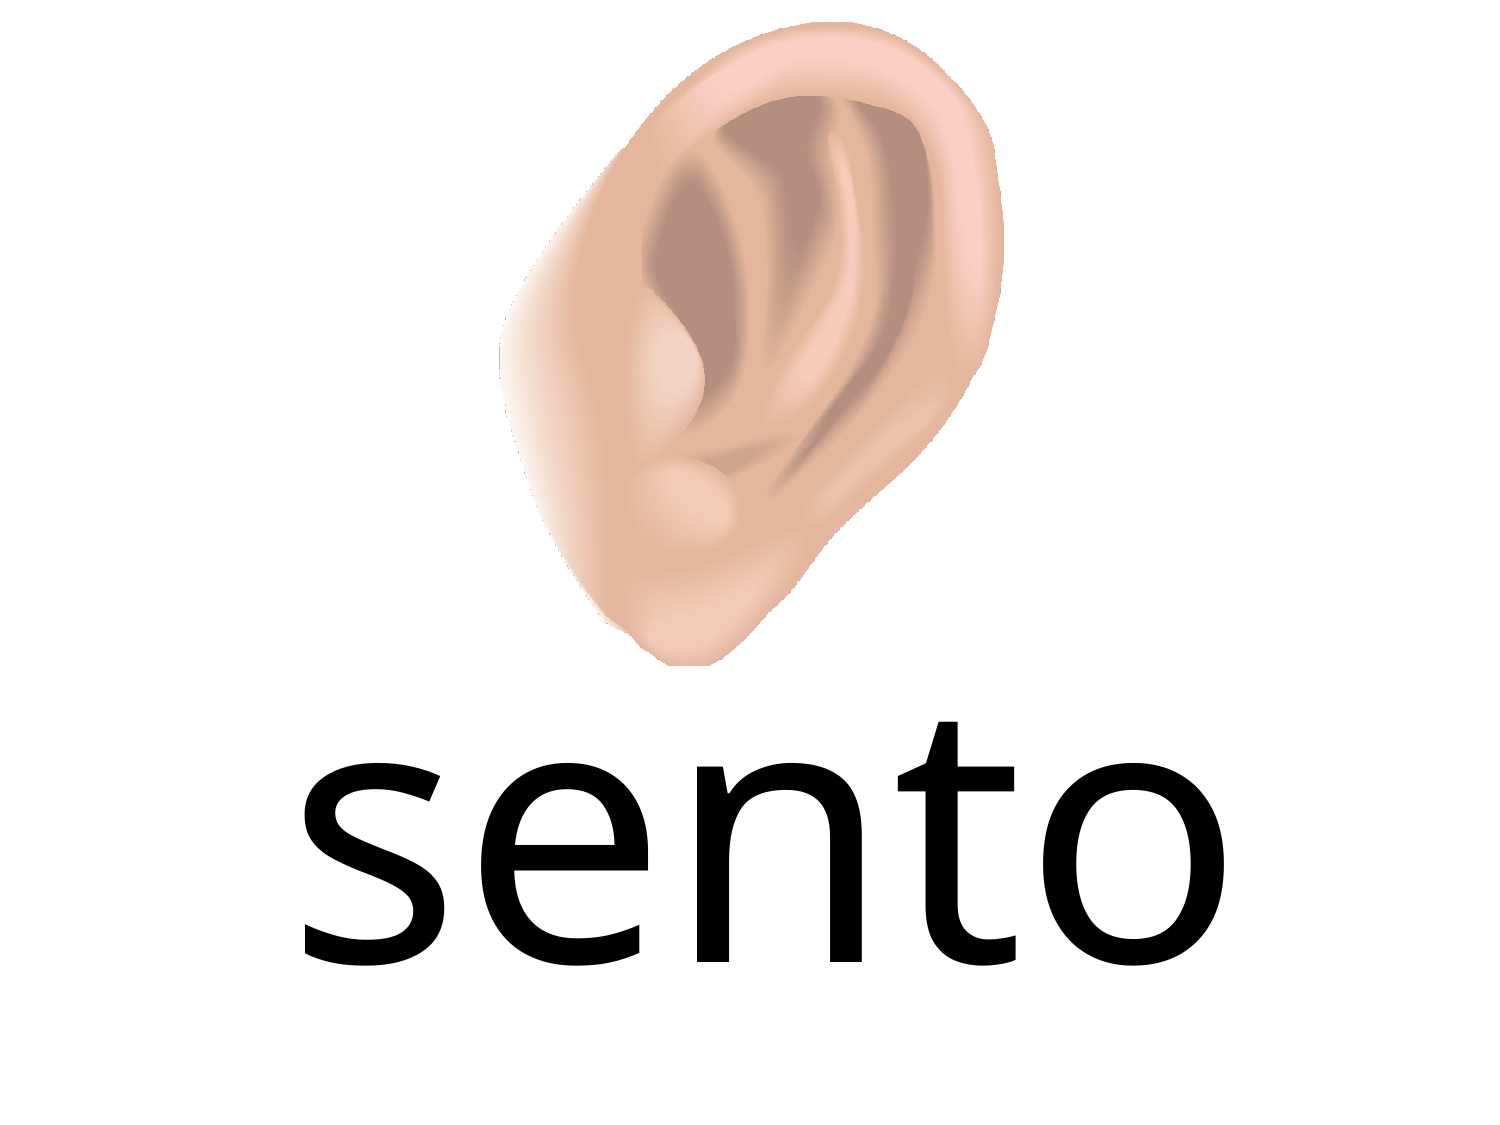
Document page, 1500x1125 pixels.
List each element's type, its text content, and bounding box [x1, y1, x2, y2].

picture [481, 22, 1019, 666]
text_box sento [143, 590, 1388, 1044]
